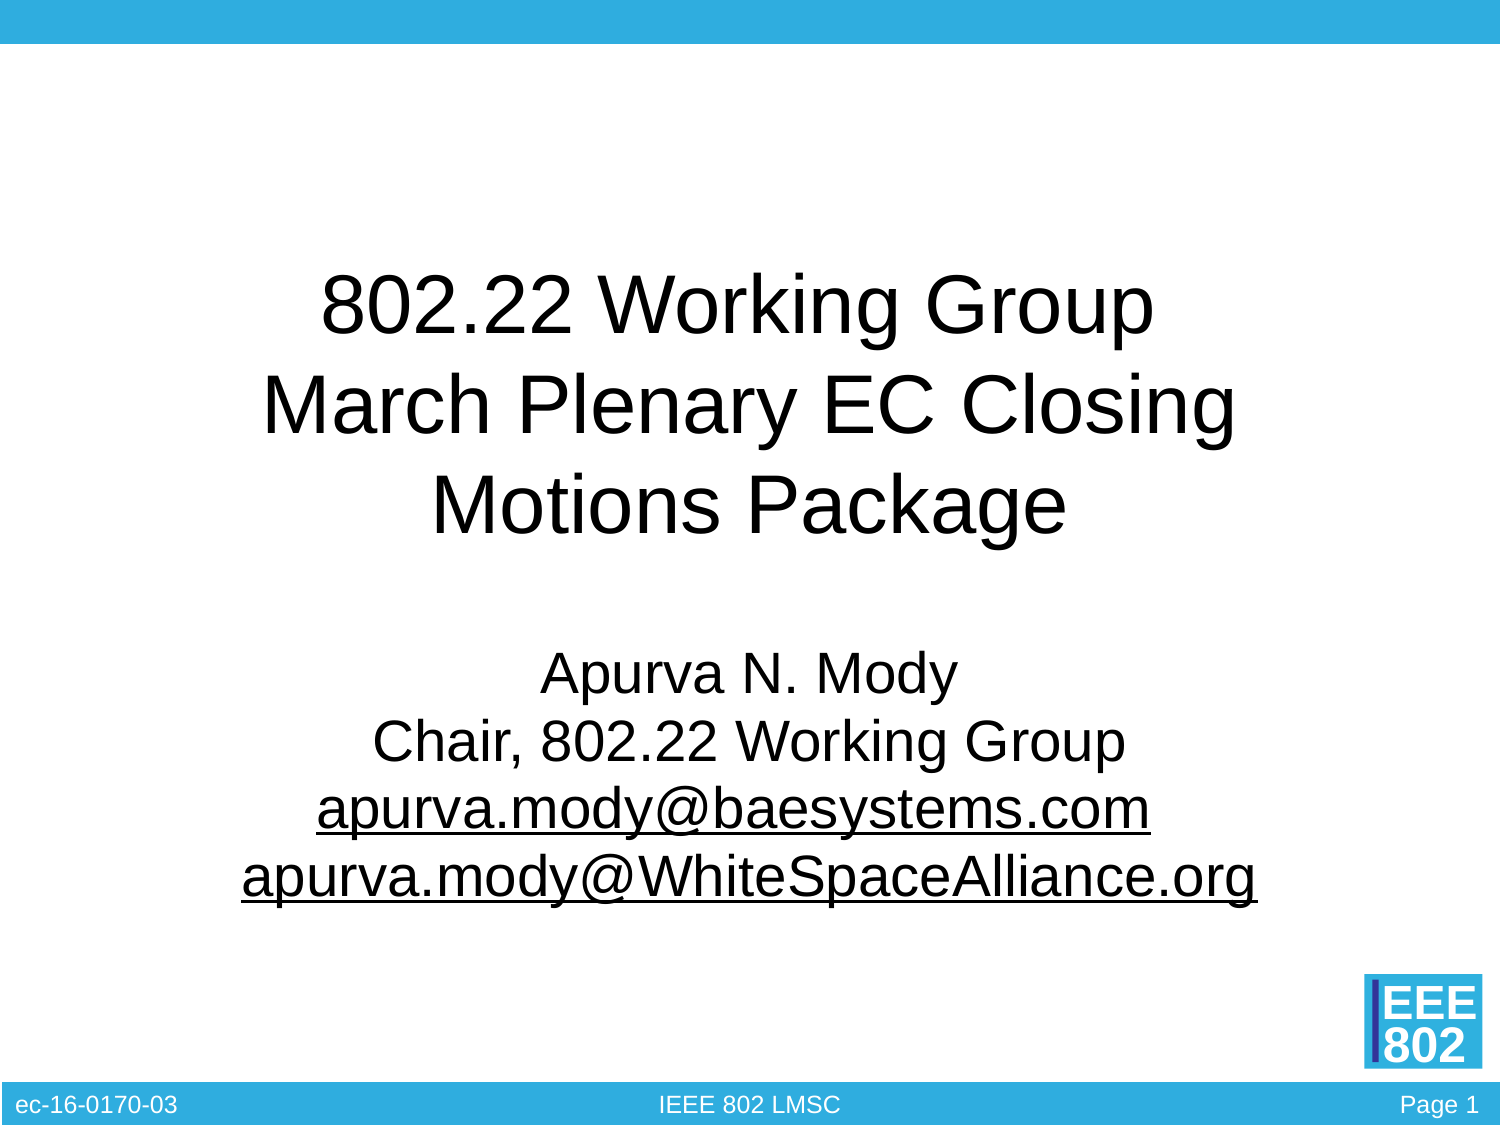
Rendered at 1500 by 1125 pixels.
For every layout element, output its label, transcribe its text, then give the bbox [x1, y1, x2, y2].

title 802.22 Working Group March Plenary EC Closing Motions Package [112, 341, 1388, 460]
subtitle Apurva N. Mody Chair, 802.22 Working Group apurva.mody@baesystems.com apurva.mody@WhiteSpaceAlliance.org [225, 641, 1275, 929]
